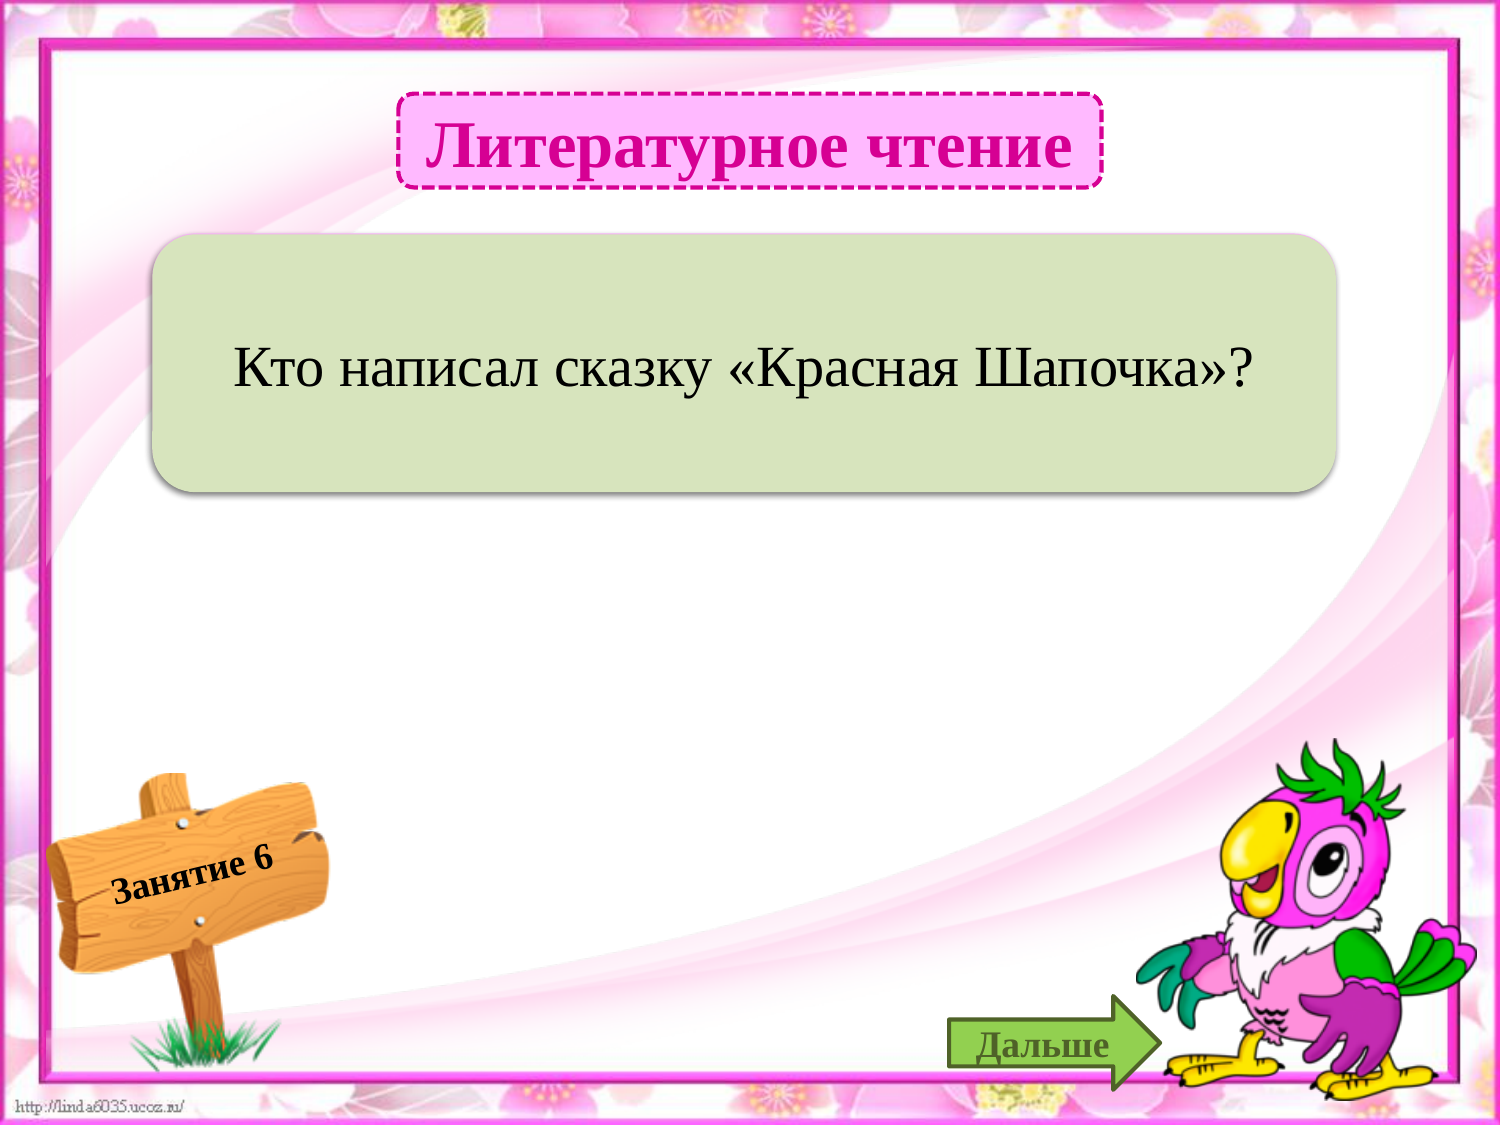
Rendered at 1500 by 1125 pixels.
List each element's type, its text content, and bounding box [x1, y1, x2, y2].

text_box [150, 232, 1338, 495]
text_box Литературное чтение [396, 91, 1104, 190]
picture [0, 0, 1500, 1125]
text_box Дальше [947, 994, 1163, 1092]
